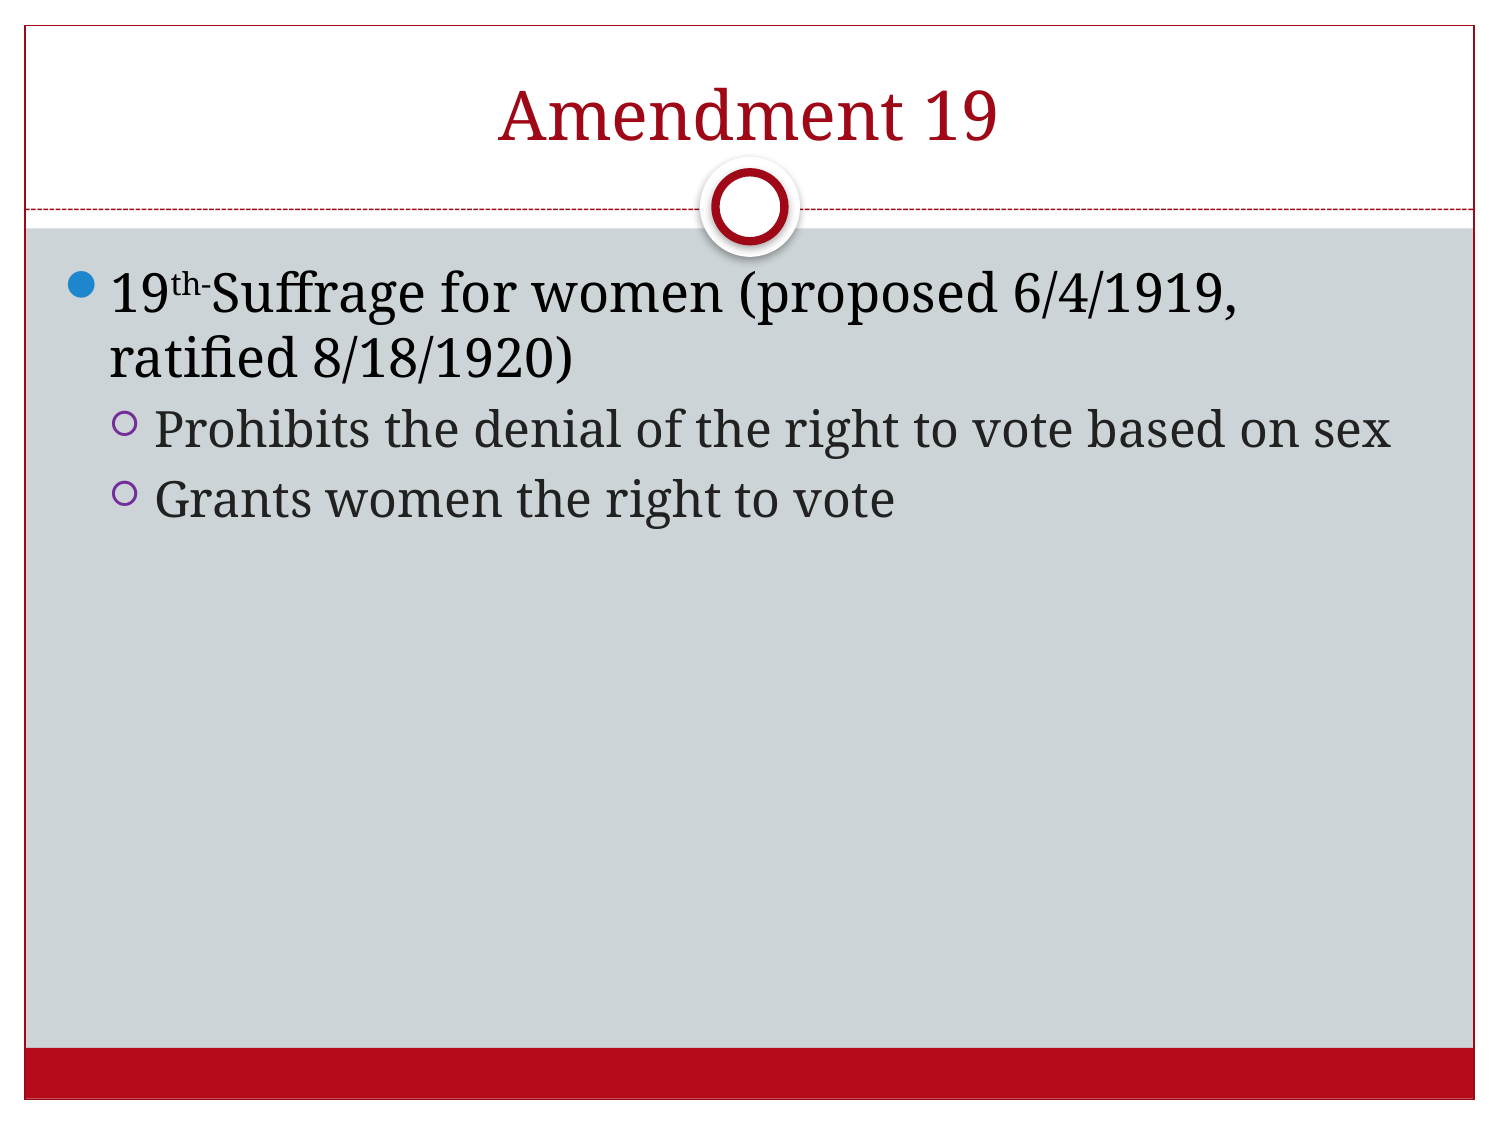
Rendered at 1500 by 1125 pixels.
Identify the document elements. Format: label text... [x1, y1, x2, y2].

title Amendment 19 [49, 37, 1450, 162]
list 19th-Suffrage for women (proposed 6/4/1919, ratified 8/18/1920) Prohibits the denial of the right to vote based on sex Grants women the right to vote [49, 250, 1445, 1001]
